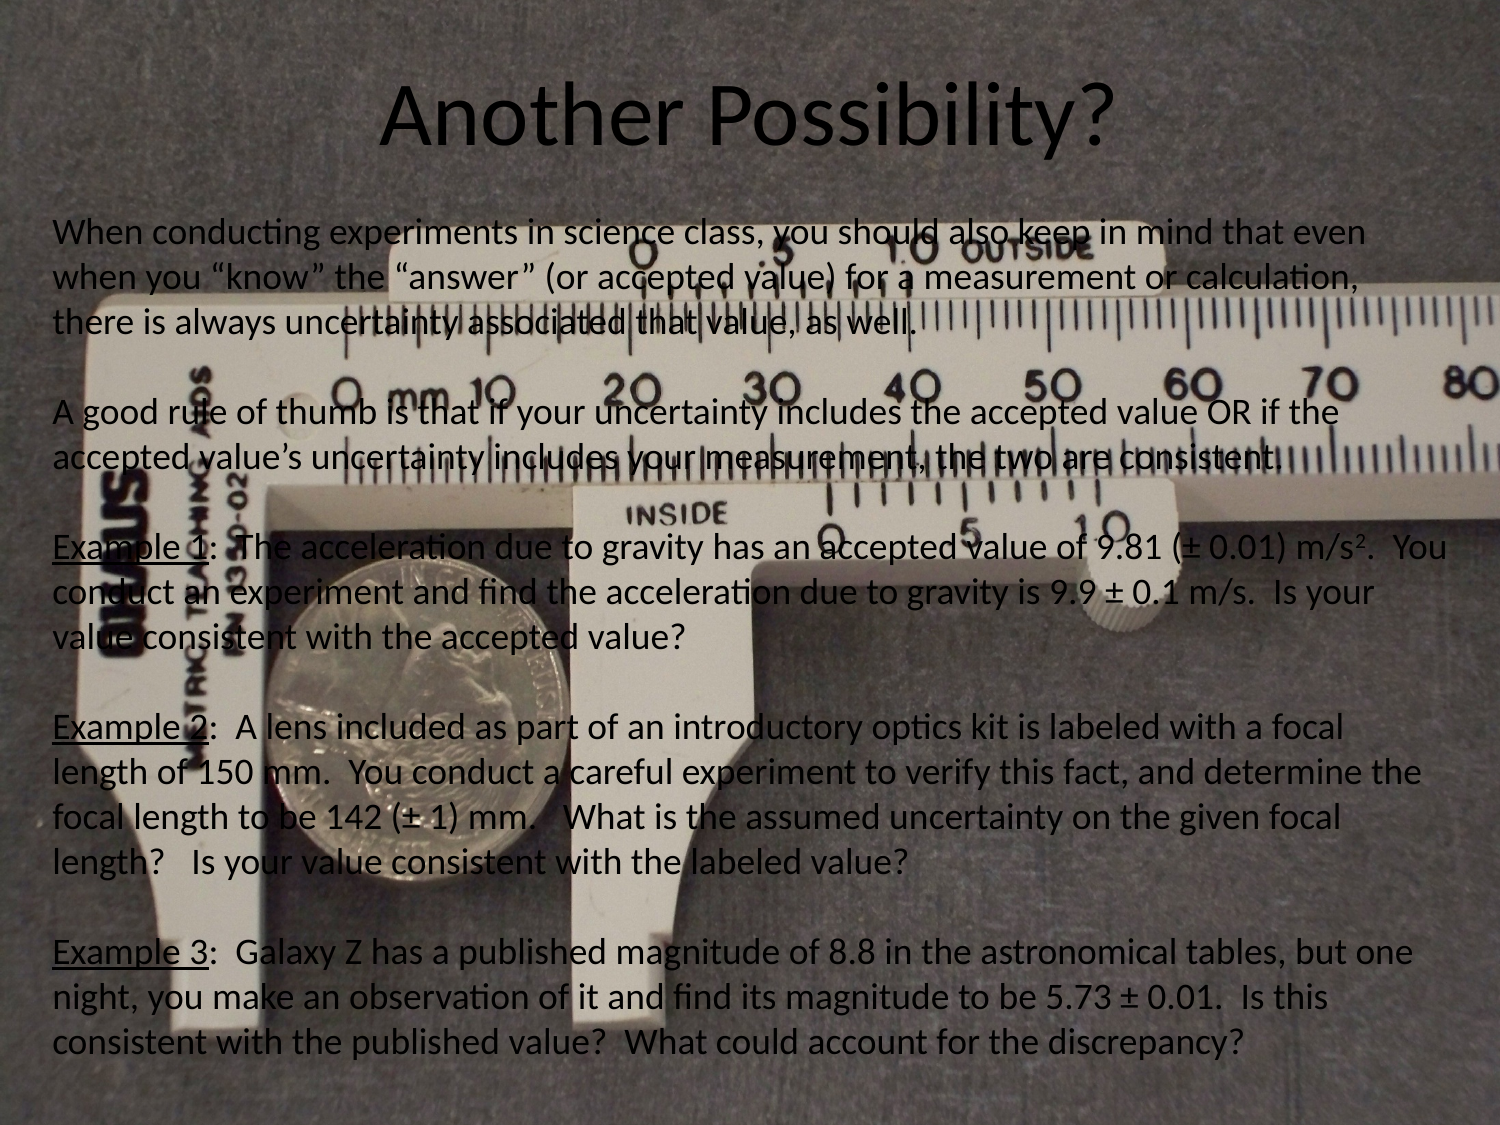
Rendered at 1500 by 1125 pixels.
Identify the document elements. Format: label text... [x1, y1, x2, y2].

text_box When conducting experiments in science class, you should also keep in mind that even when you “know” the “answer” (or accepted value) for a measurement or calculation, there is always uncertainty associated that value, as well. A good rule of thumb is that if your uncertainty includes the accepted value OR if the accepted value’s uncertainty includes your measurement, the two are consistent. Example 1: The acceleration due to gravity has an accepted value of 9.81 (± 0.01) m/s2. You conduct an experiment and find the acceleration due to gravity is 9.9 ± 0.1 m/s. Is your value consistent with the accepted value? Example 2: A lens included as part of an introductory optics kit is labeled with a focal length of 150 mm. You conduct a careful experiment to verify this fact, and determine the focal length to be 142 (± 1) mm. What is the assumed uncertainty on the given focal length? Is your value consistent with the labeled value? Example 3: Galaxy Z has a published magnitude of 8.8 in the astronomical tables, but one night, you make an observation of it and find its magnitude to be 5.73 ± 0.01. Is this consistent with the published value? What could account for the discrepancy? [37, 199, 1463, 1070]
title Another Possibility? [74, 37, 1426, 181]
picture [0, 0, 1500, 1125]
